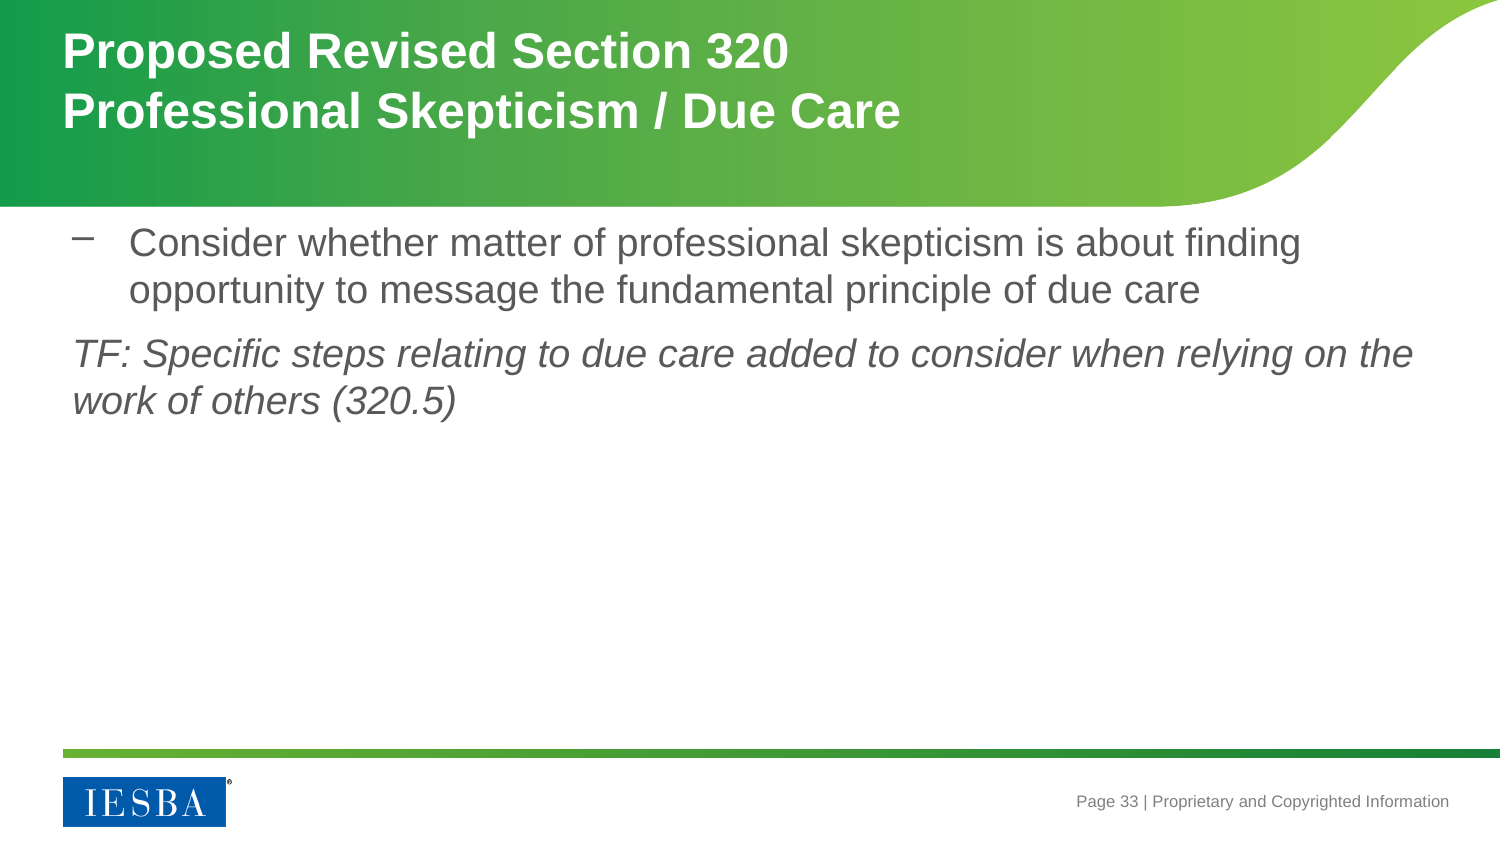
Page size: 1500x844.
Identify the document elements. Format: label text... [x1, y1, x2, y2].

title Proposed Revised Section 320 Professional Skepticism / Due Care [62, 75, 1300, 142]
picture [0, 0, 1500, 207]
picture [63, 777, 232, 827]
list Consider whether matter of professional skepticism is about finding opportunity to message the fundamental principle of due care TF: Specific steps relating to due care added to consider when relying on the work of others (320.5) [0, 209, 1500, 747]
